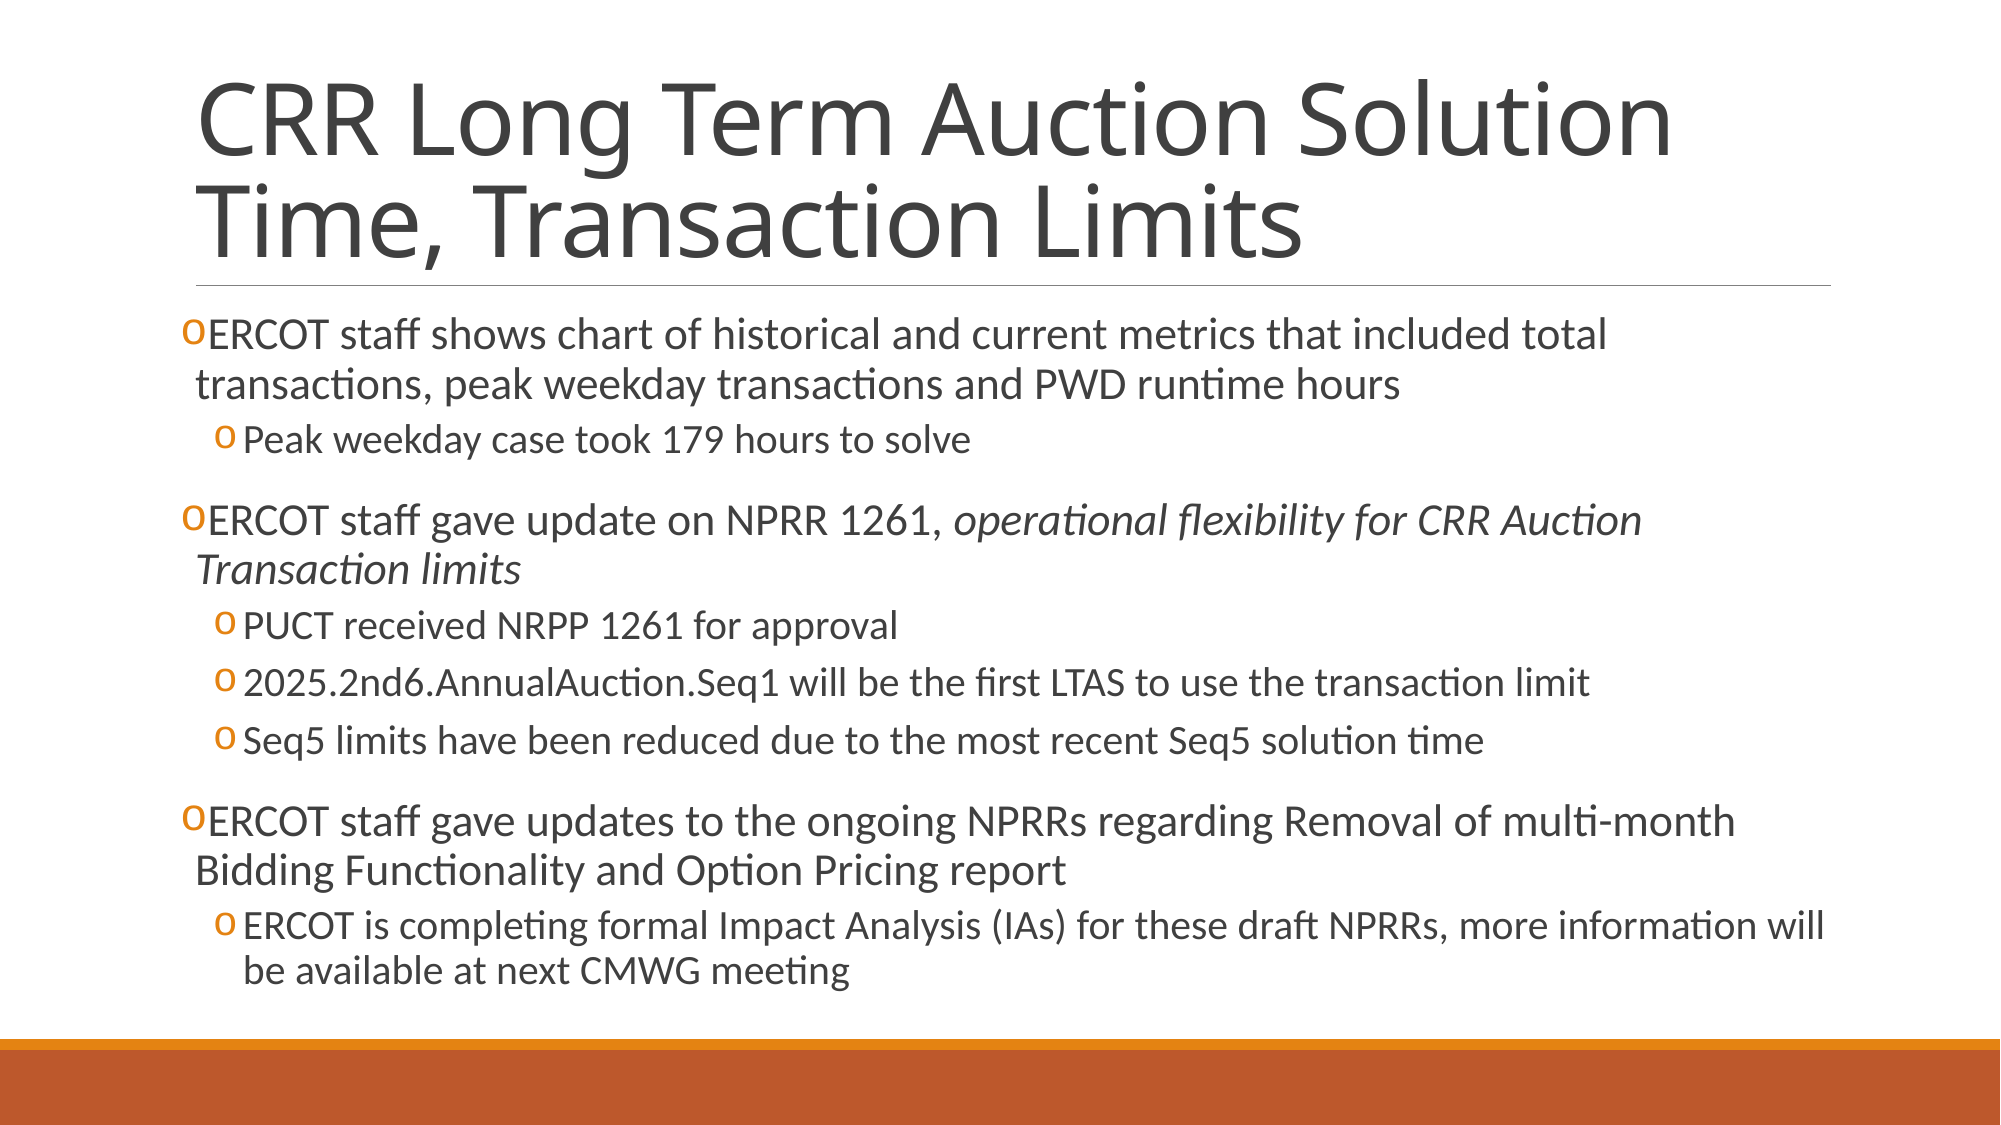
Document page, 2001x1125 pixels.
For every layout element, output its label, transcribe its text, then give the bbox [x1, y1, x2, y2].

list ERCOT staff shows chart of historical and current metrics that included total transactions, peak weekday transactions and PWD runtime hours Peak weekday case took 179 hours to solve ERCOT staff gave update on NPRR 1261, operational flexibility for CRR Auction Transaction limits PUCT received NRPP 1261 for approval 2025.2nd6.AnnualAuction.Seq1 will be the first LTAS to use the transaction limit Seq5 limits have been reduced due to the most recent Seq5 solution time ERCOT staff gave updates to the ongoing NPRRs regarding Removal of multi-month Bidding Functionality and Option Pricing report ERCOT is completing formal Impact Analysis (IAs) for these draft NPRRs, more information will be available at next CMWG meeting [180, 302, 1830, 1037]
title CRR Long Term Auction Solution Time, Transaction Limits [180, 47, 1830, 285]
